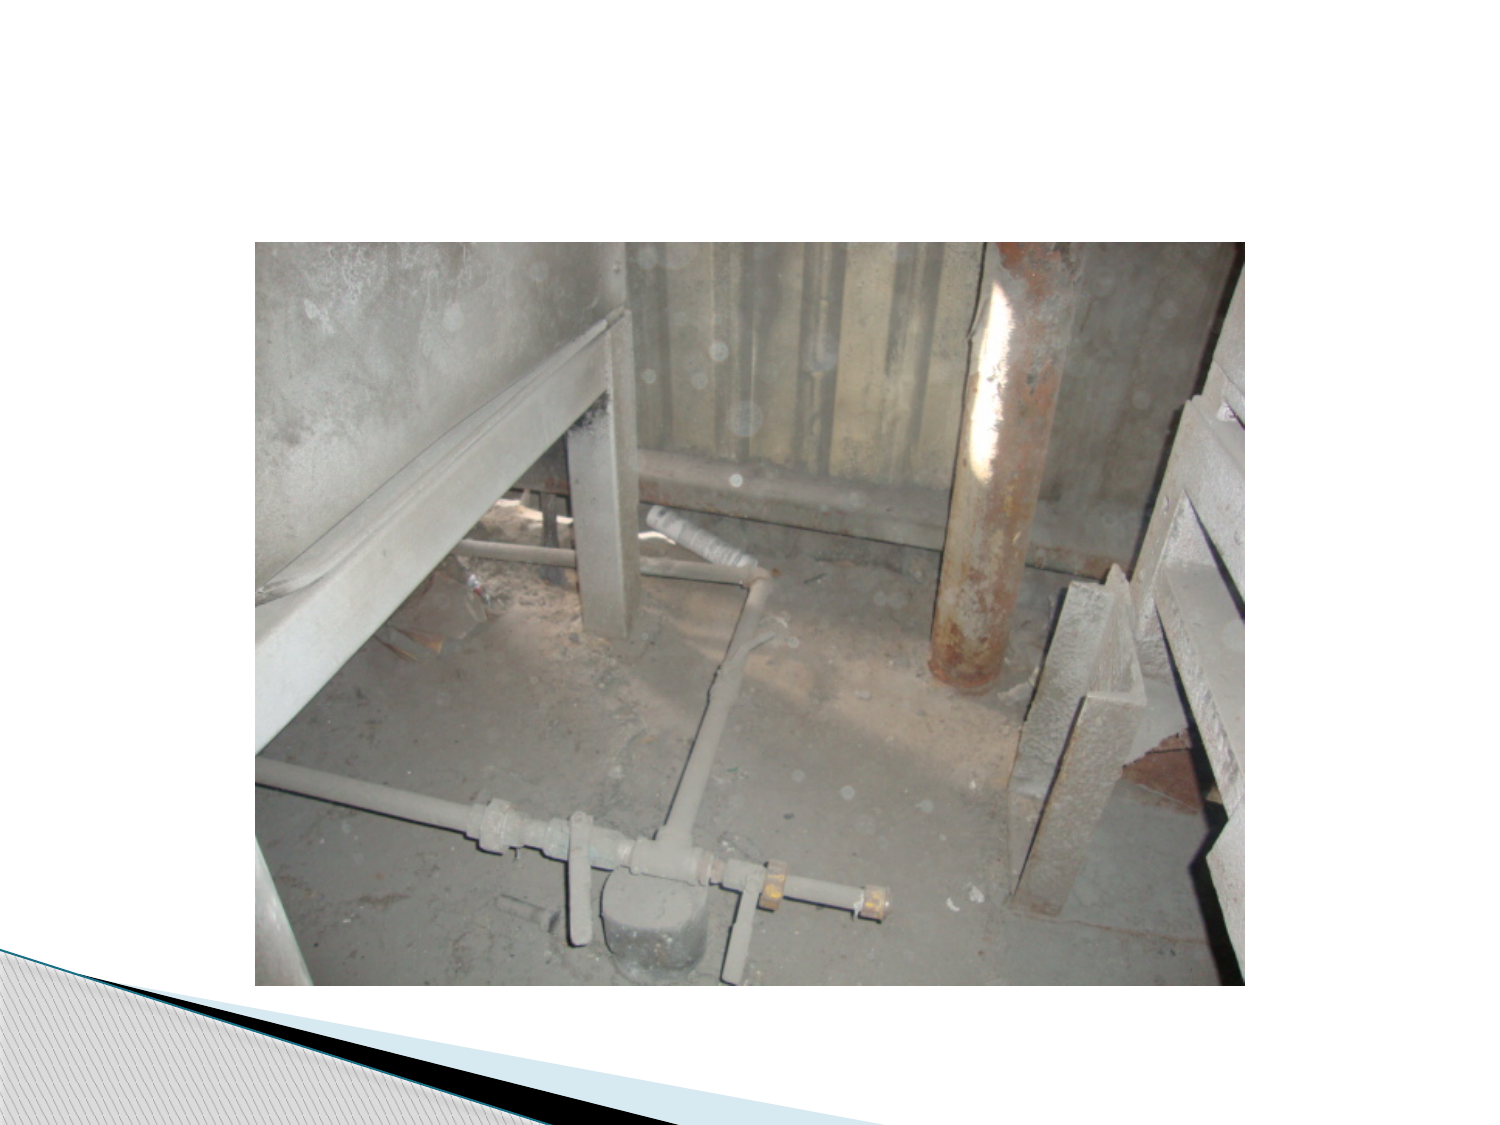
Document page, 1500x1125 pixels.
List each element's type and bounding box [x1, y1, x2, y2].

list [254, 242, 1246, 986]
